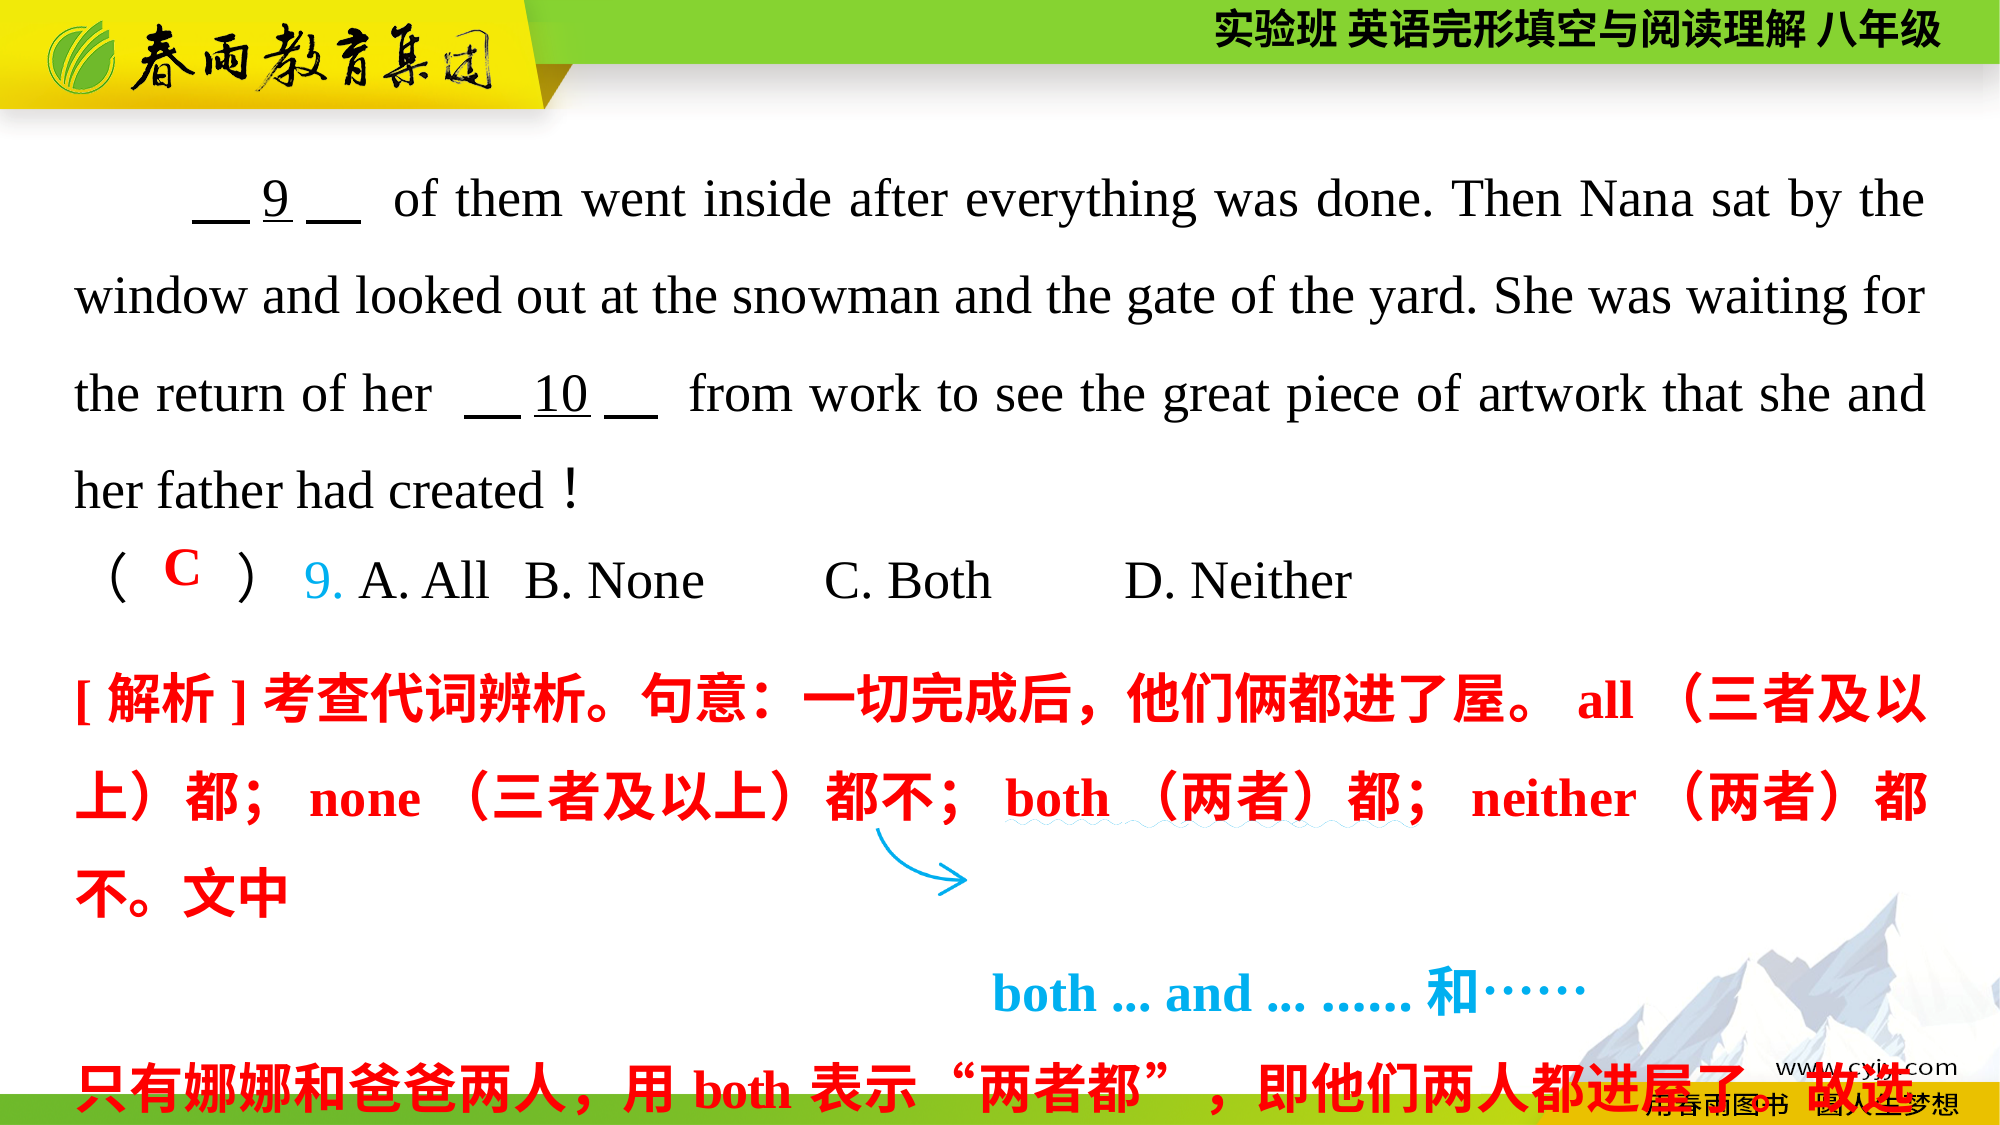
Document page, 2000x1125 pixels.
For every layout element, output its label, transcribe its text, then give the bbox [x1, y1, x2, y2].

list 9 of them went inside after everything was done. Then Nana sat by the window and looked out at the snowman and the gate of the yard. She was waiting for the return of her 10 from work to see the great piece of artwork that she and her father had created！ [59, 122, 1944, 503]
picture [0, 0, 2000, 1125]
text_box （ ）9. A. All B. None C. Both D. Neither [59, 503, 1944, 617]
picture [869, 825, 971, 898]
text_box [解析]考查代词辨析。句意：一切完成后，他们俩都进了屋。all（三者及以上）都；none（三者及以上）都不；both（两者）都；neither（两者）都不。文中 both ... and ... ……和…… 只有娜娜和爸爸两人，用both表示“两者都”，即他们两人都进屋了。故选C。 [59, 624, 1944, 1125]
text_box C [148, 524, 218, 604]
